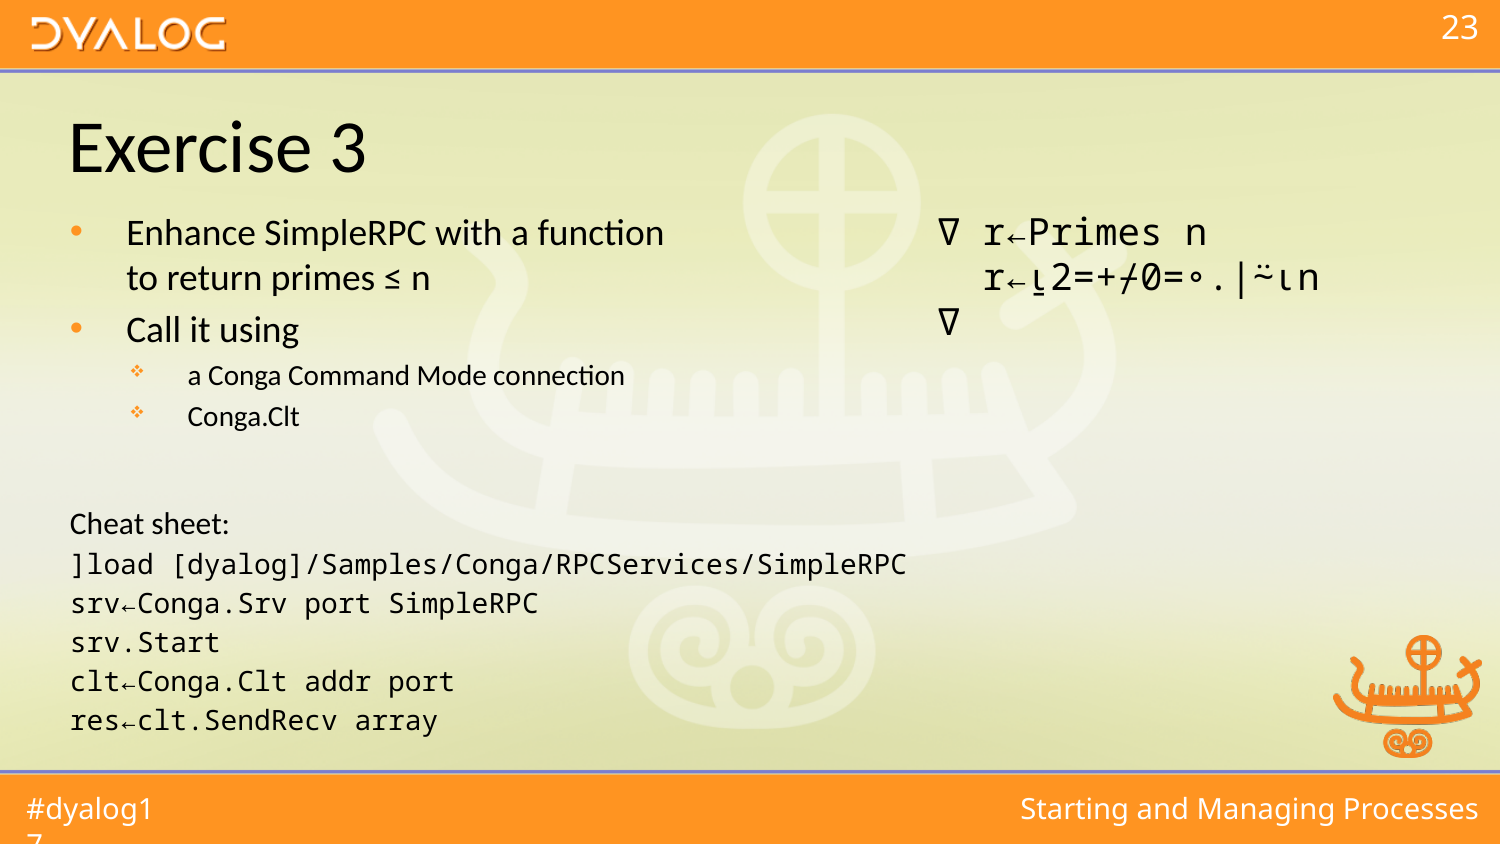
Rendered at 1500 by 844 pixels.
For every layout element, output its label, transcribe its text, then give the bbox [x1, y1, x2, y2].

list Enhance SimpleRPC with a function to return primes ≤ n Call it using a Conga Command Mode connection Conga.Clt [55, 200, 714, 467]
picture [0, 0, 1500, 844]
title Exercise 3 [53, 94, 1425, 192]
list Cheat sheet: ]load [dyalog]/Samples/Conga/RPCServices/SimpleRPC srv←Conga.Srv port SimpleRPC srv.Start clt←Conga.Clt addr port res←clt.SendRecv array [55, 495, 1500, 746]
text_box ∇ r←Primes n r←⍸2=+⌿0=∘.|⍨⍳n ∇ [832, 200, 1335, 351]
